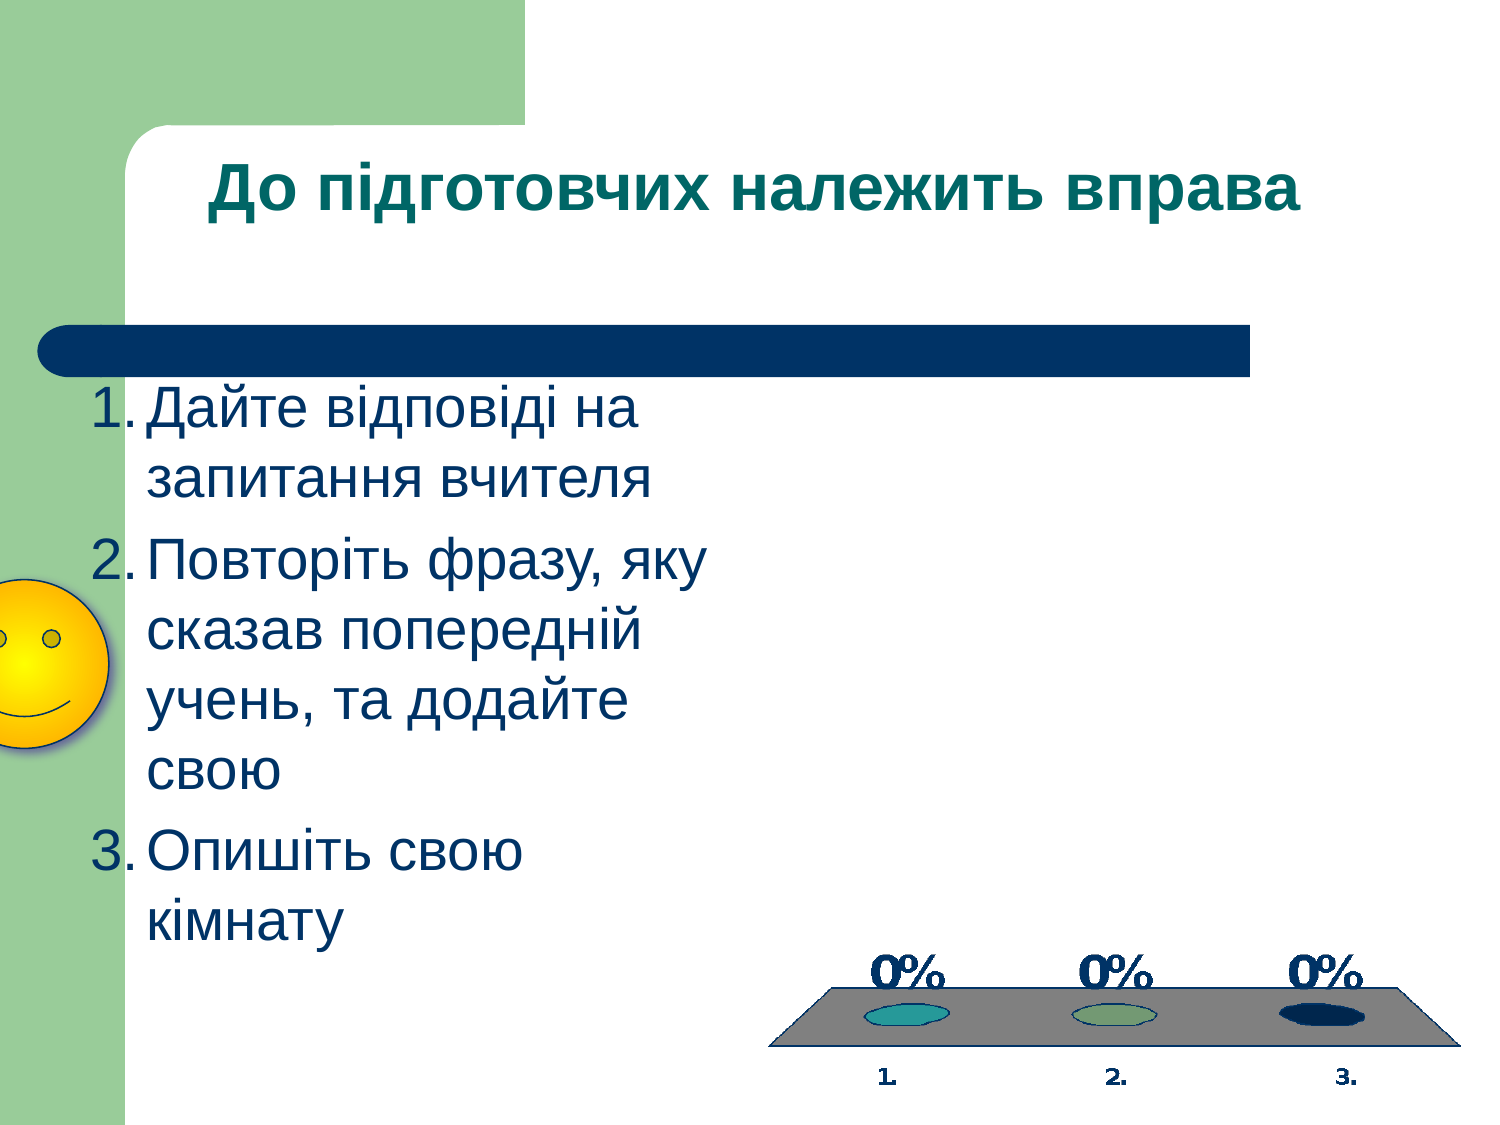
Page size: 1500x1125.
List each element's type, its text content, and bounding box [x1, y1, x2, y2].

list Дайте відповіді на запитання вчителя Повторіть фразу, яку сказав попередній учень, та додайте свою Опишіть свою кімнату [75, 361, 744, 1024]
title До підготовчих належить вправа [135, 45, 1375, 233]
picture [749, 348, 1500, 1125]
text_box [0, 579, 75, 749]
